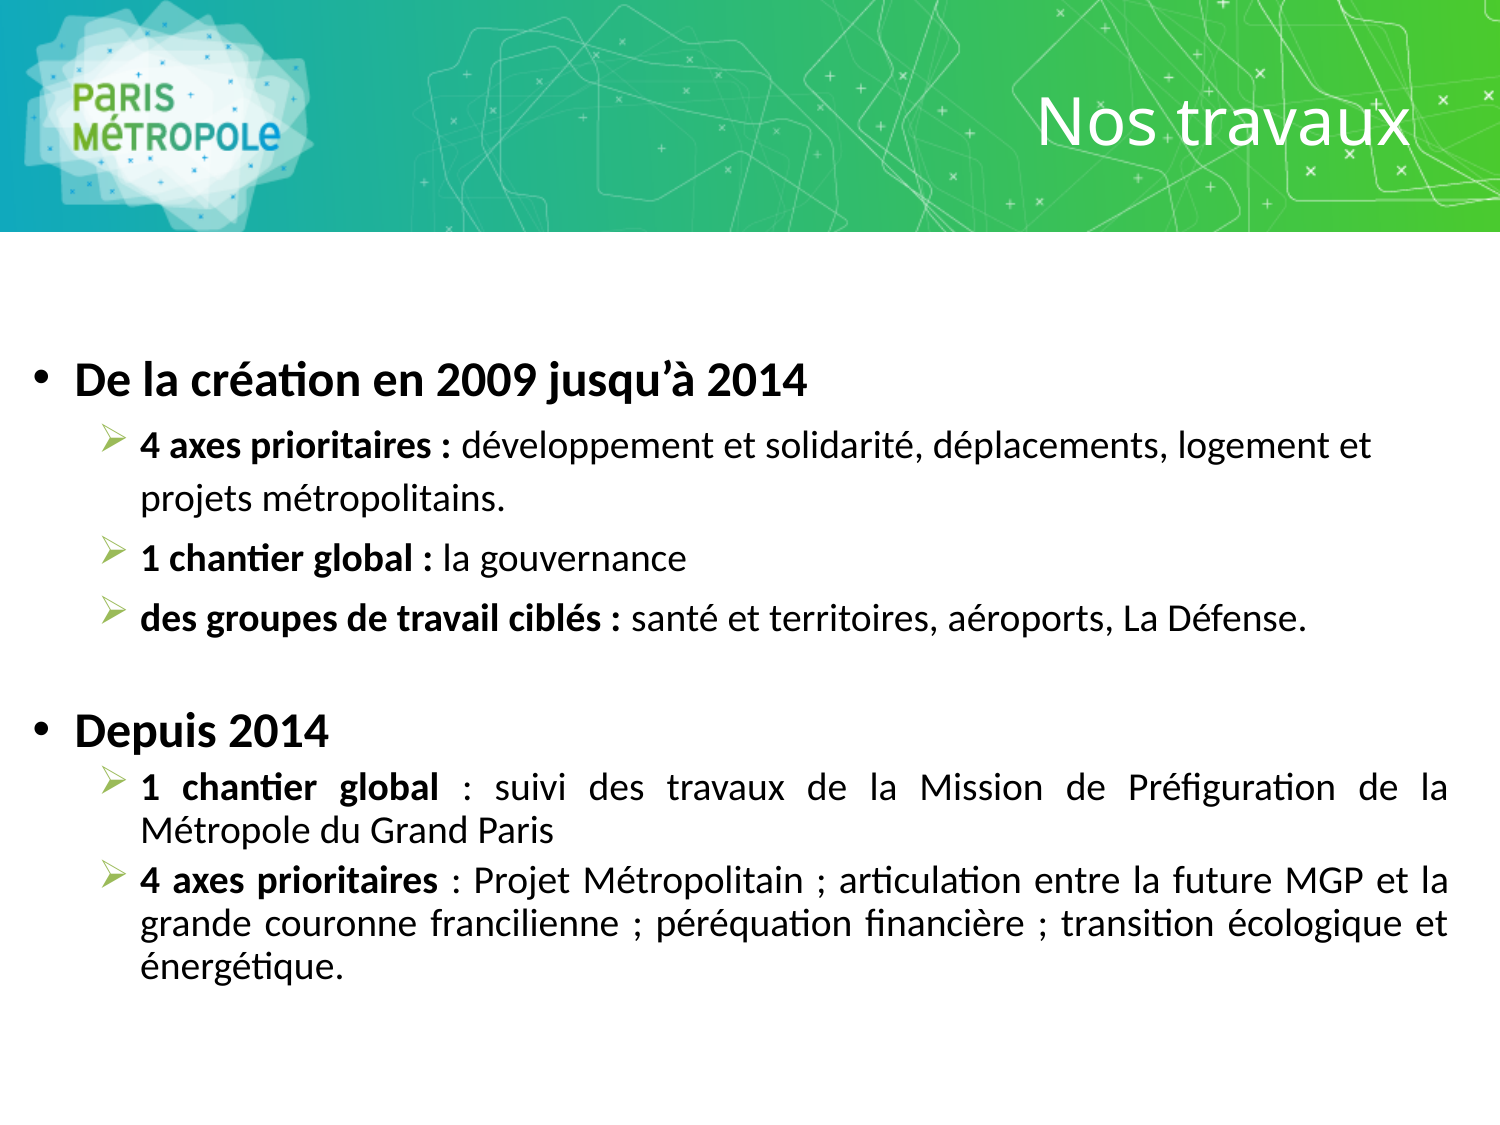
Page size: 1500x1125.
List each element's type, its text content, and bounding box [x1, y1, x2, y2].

text_box De la création en 2009 jusqu’à 2014 4 axes prioritaires : développement et solidarité, déplacements, logement et projets métropolitains. 1 chantier global : la gouvernance des groupes de travail ciblés : santé et territoires, aéroports, La Défense. Depuis 2014 1 chantier global : suivi des travaux de la Mission de Préfiguration de la Métropole du Grand Paris 4 axes prioritaires : Projet Métropolitain ; articulation entre la future MGP et la grande couronne francilienne ; péréquation financière ; transition écologique et énergétique. [0, 240, 1465, 1125]
picture [0, 0, 1500, 232]
